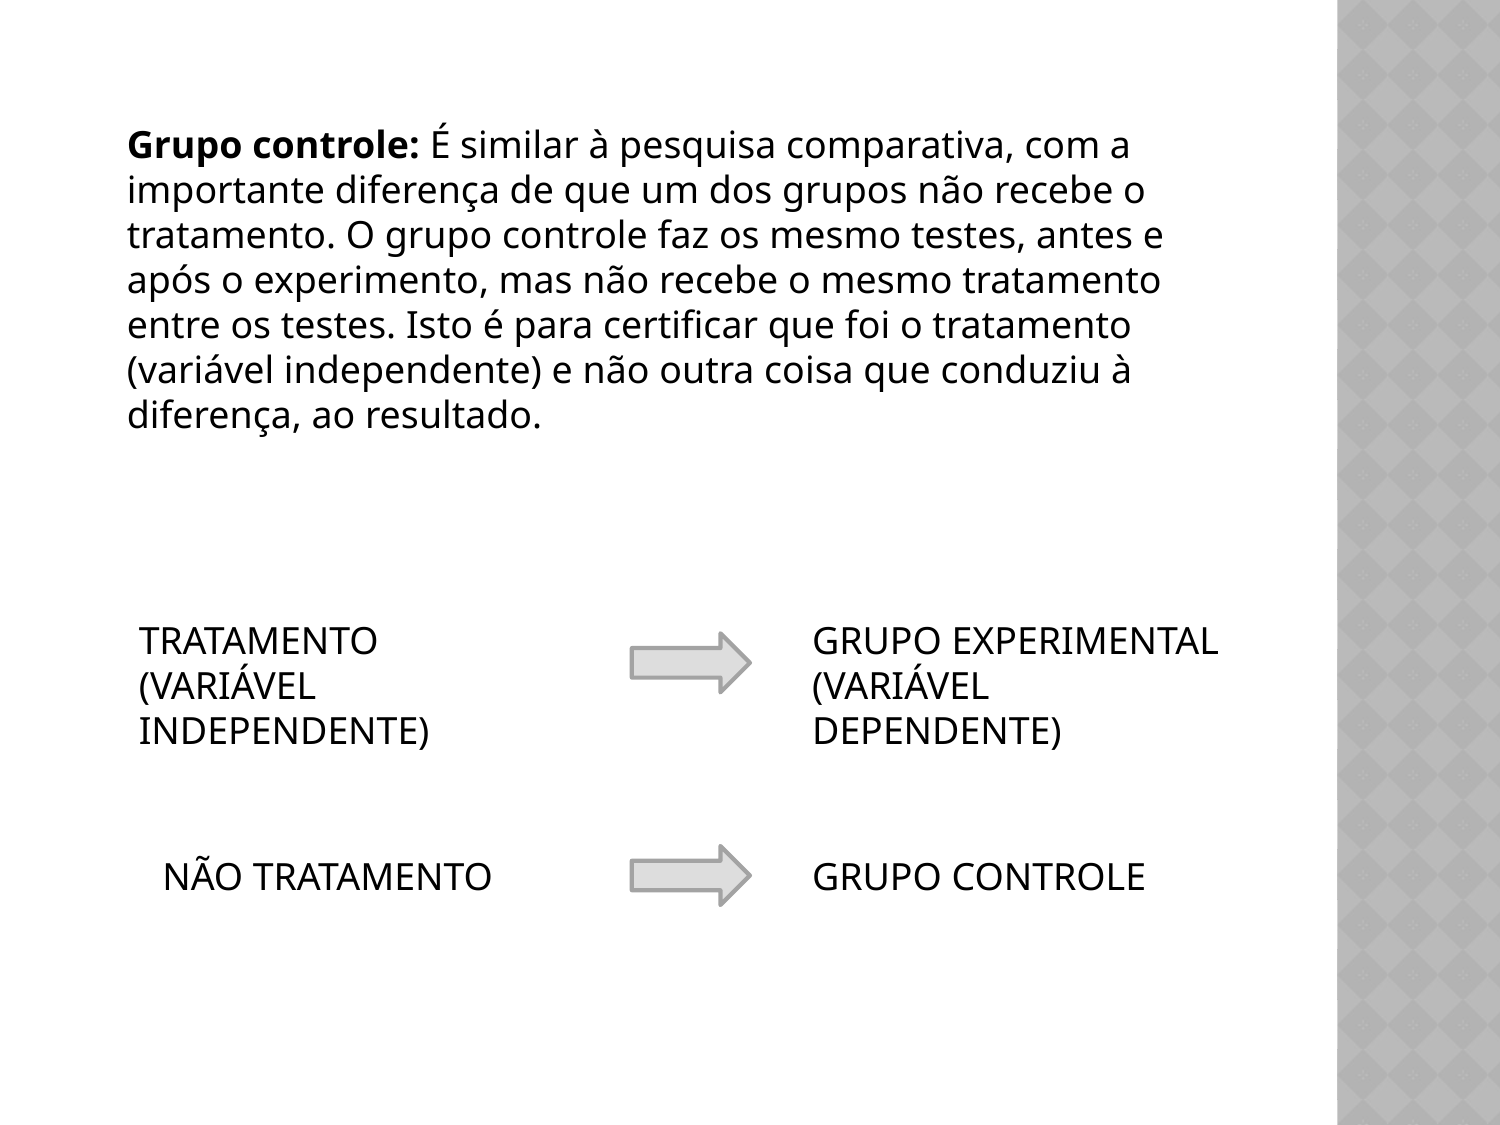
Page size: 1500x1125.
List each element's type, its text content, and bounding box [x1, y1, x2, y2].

text_box TRATAMENTO (VARIÁVEL INDEPENDENTE) [123, 609, 632, 760]
text_box GRUPO CONTROLE [797, 845, 1188, 906]
text_box [629, 844, 753, 907]
text_box Grupo controle: É similar à pesquisa comparativa, com a importante diferença de que um dos grupos não recebe o tratamento. O grupo controle faz os mesmo testes, antes e após o experimento, mas não recebe o mesmo tratamento entre os testes. Isto é para certificar que foi o tratamento (variável independente) e não outra coisa que conduziu à diferença, ao resultado. [112, 113, 1258, 489]
text_box NÃO TRATAMENTO [147, 845, 585, 906]
text_box GRUPO EXPERIMENTAL (VARIÁVEL DEPENDENTE) [797, 609, 1258, 760]
text_box [629, 631, 753, 695]
